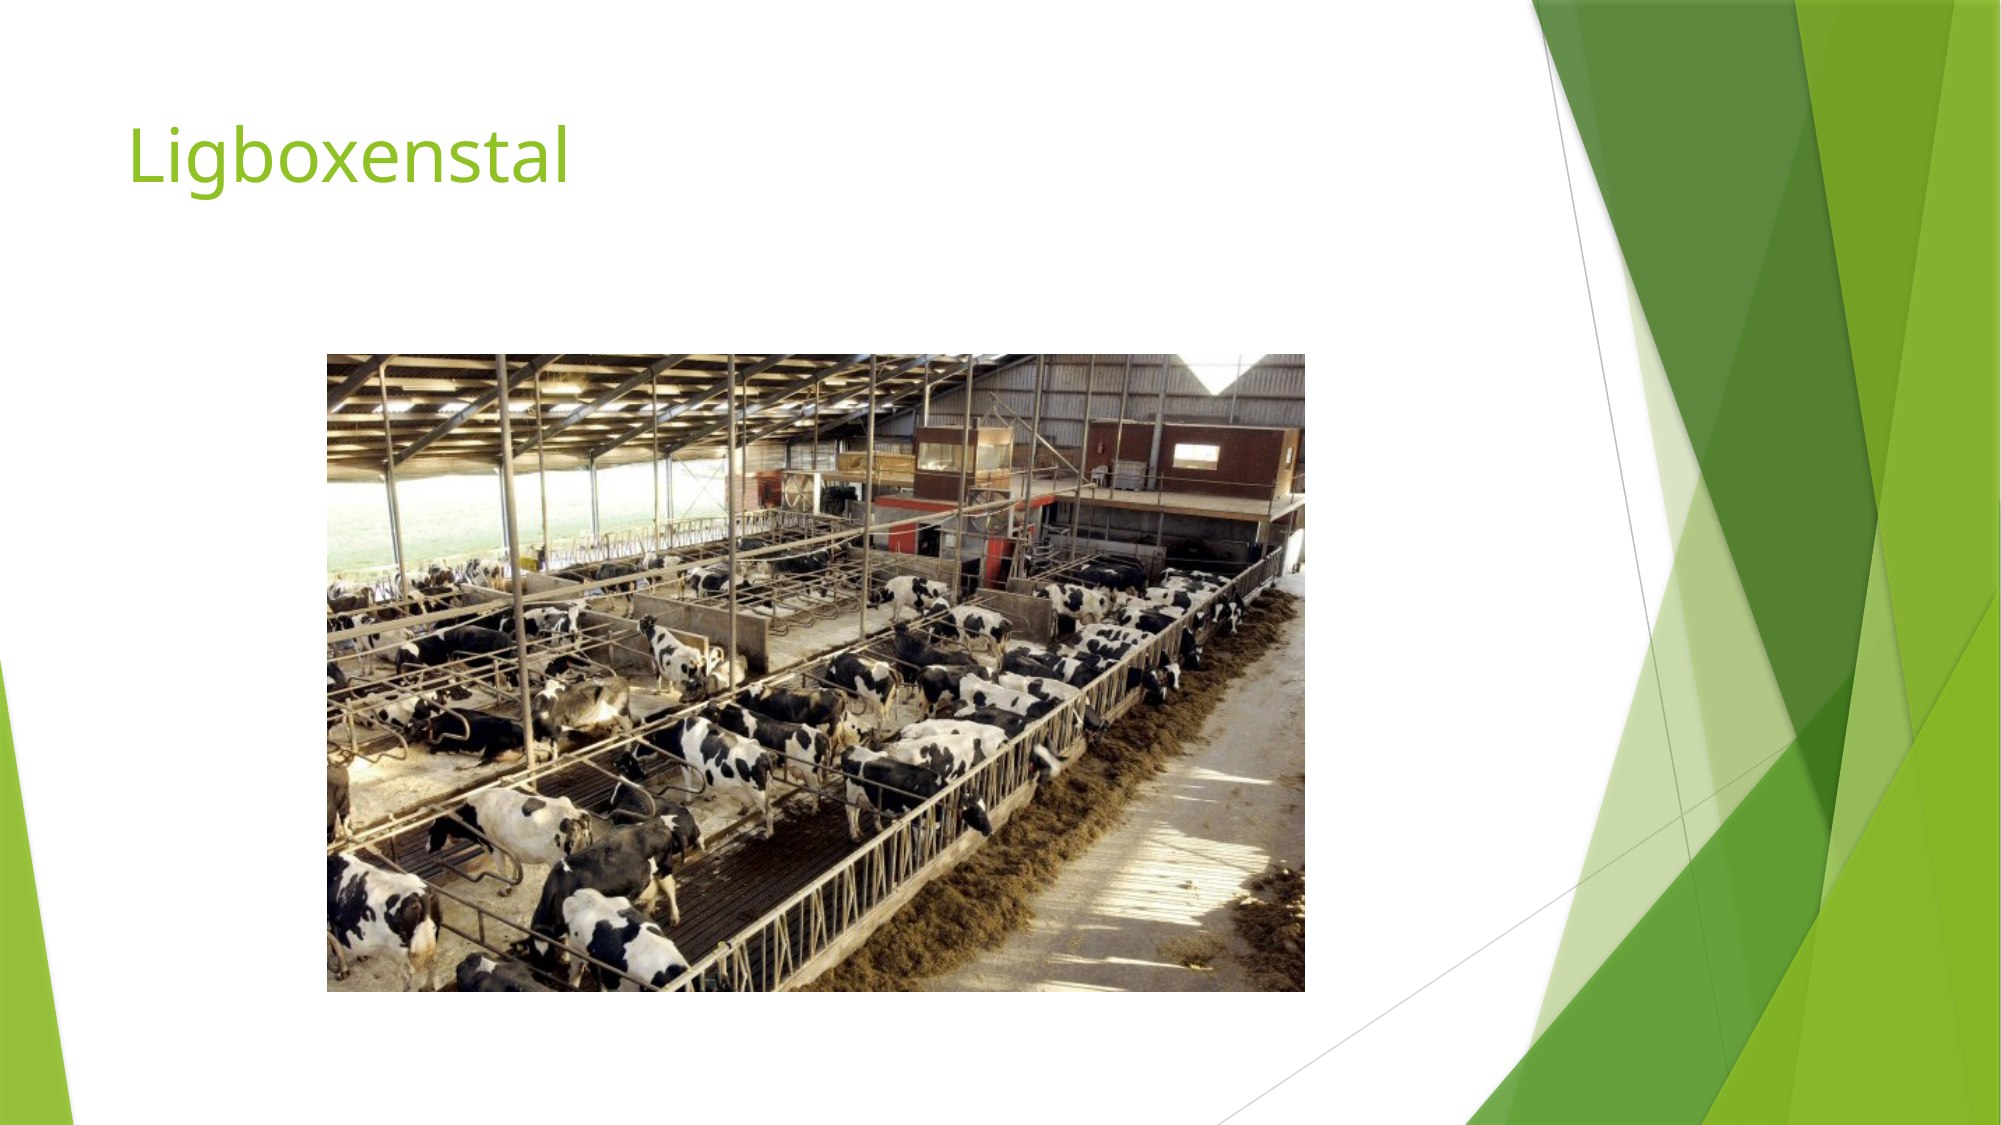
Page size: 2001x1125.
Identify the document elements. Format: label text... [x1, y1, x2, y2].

title Ligboxenstal [111, 99, 1522, 317]
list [327, 353, 1306, 992]
